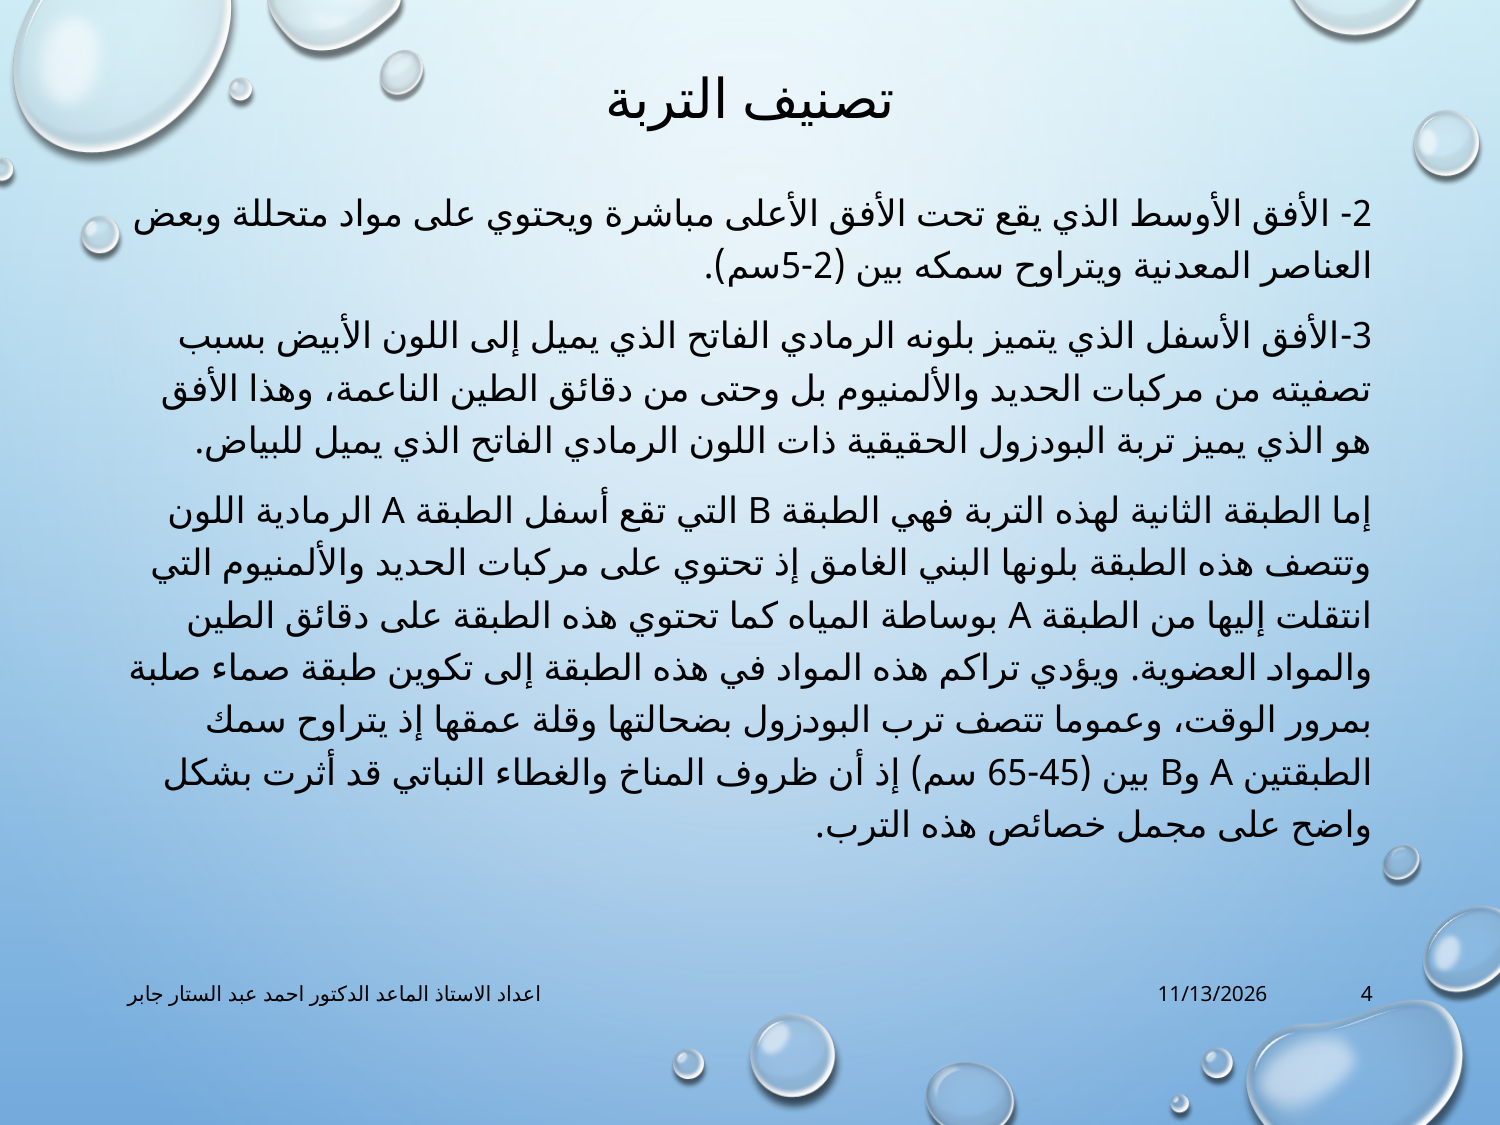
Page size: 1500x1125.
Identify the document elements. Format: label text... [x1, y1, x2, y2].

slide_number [944, 965, 1283, 1025]
list 2- الأفق الأوسط الذي يقع تحت الأفق الأعلى مباشرة ويحتوي على مواد متحللة وبعض العناصر المعدنية ويتراوح سمكه بين (2-5سم). 3-الأفق الأسفل الذي يتميز بلونه الرمادي الفاتح الذي يميل إلى اللون الأبيض بسبب تصفيته من مركبات الحديد والألمنيوم بل وحتى من دقائق الطين الناعمة، وهذا الأفق هو الذي يميز تربة البودزول الحقيقية ذات اللون الرمادي الفاتح الذي يميل للبياض. إما الطبقة الثانية لهذه التربة فهي الطبقة B التي تقع أسفل الطبقة A الرمادية اللون وتتصف هذه الطبقة بلونها البني الغامق إذ تحتوي على مركبات الحديد والألمنيوم التي انتقلت إليها من الطبقة A بوساطة المياه كما تحتوي هذه الطبقة على دقائق الطين والمواد العضوية. ويؤدي تراكم هذه المواد في هذه الطبقة إلى تكوين طبقة صماء صلبة بمرور الوقت، وعموما تتصف ترب البودزول بضحالتها وقلة عمقها إذ يتراوح سمك الطبقتين A وB بين (45-65 سم) إذ أن ظروف المناخ والغطاء النباتي قد أثرت بشكل واضح على مجمل خصائص هذه الترب. [112, 173, 1388, 865]
footer اعداد الاستاذ الماعد الدكتور احمد عبد الستار جابر [112, 965, 934, 1025]
picture [0, 0, 1500, 1125]
title تصنيف التربة [551, 63, 949, 139]
slide_number 4 [1293, 965, 1388, 1025]
